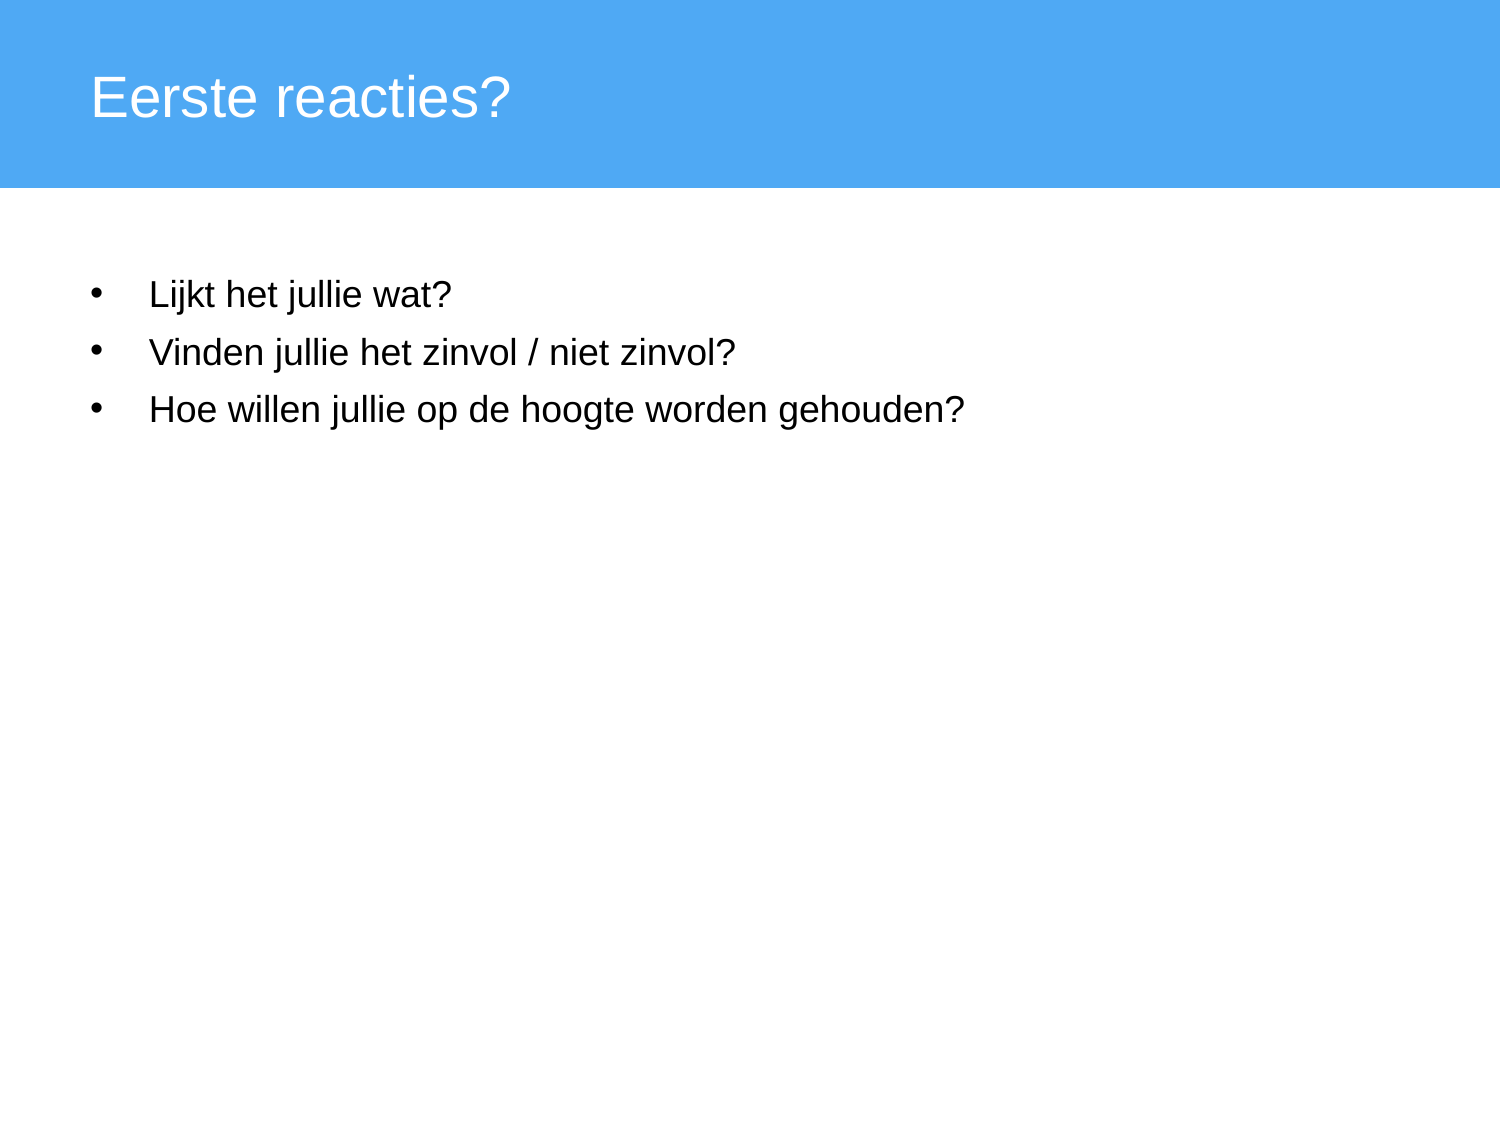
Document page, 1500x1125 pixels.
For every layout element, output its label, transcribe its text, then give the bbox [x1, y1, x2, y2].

list Eerste reacties? [75, 51, 1436, 138]
list Lijkt het jullie wat? Vinden jullie het zinvol / niet zinvol? Hoe willen jullie op de hoogte worden gehouden? [75, 262, 1425, 1047]
